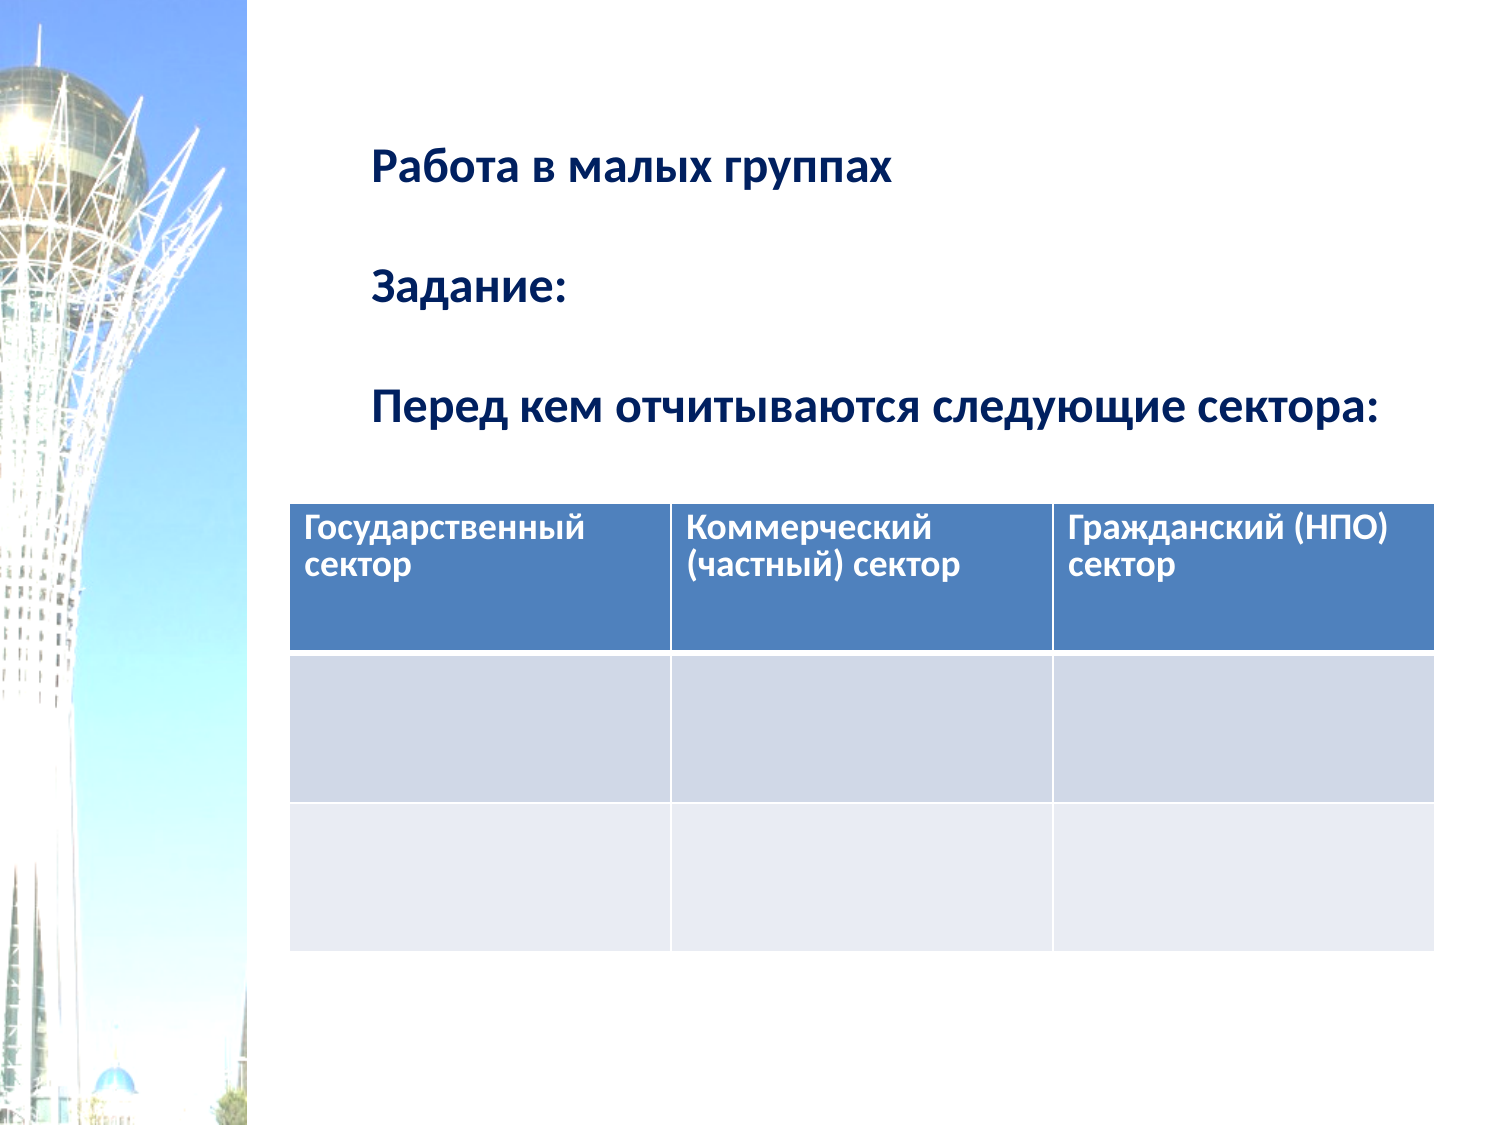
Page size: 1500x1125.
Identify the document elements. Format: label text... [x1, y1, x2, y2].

table_cell [1054, 656, 1434, 802]
table_cell [672, 804, 1052, 951]
table_header Коммерческий (частный) сектор [672, 504, 1052, 650]
picture [0, 0, 247, 1125]
table_header Гражданский (НПО) сектор [1054, 504, 1434, 650]
table_header Государственный сектор [290, 504, 670, 650]
table_cell [290, 656, 670, 802]
table_cell [672, 656, 1052, 802]
table_cell [290, 804, 670, 951]
table_cell [1054, 804, 1434, 951]
text_box Работа в малых группах Задание: Перед кем отчитываются следующие сектора: [356, 125, 1447, 441]
